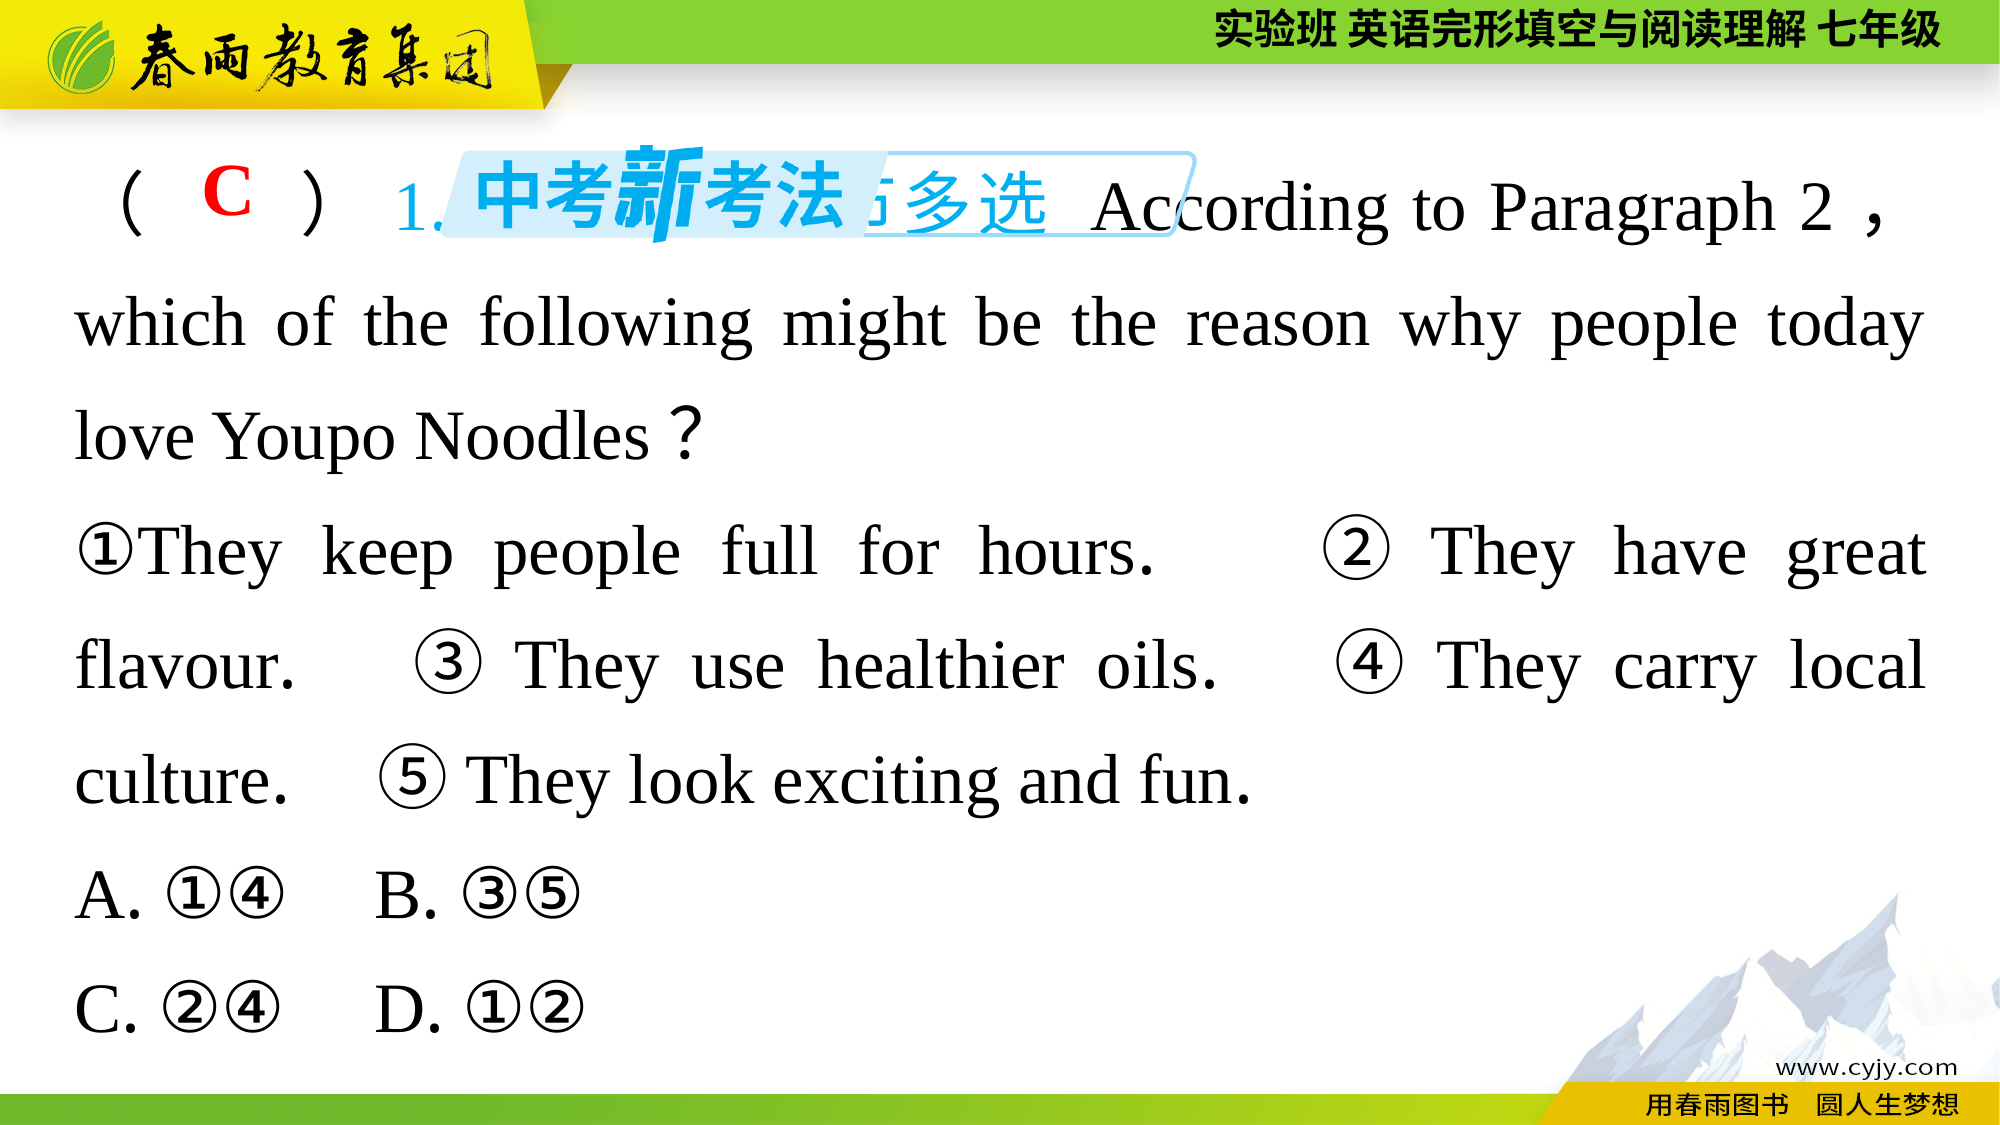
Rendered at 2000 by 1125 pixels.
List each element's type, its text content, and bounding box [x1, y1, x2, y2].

list （ ）1. 细节多选 According to Paragraph 2， which of the following might be the reason why people today love Youpo Noodles？ ①They keep people full for hours. ②They have great flavour. ③They use healthier oils. ④They carry local culture. ⑤They look exciting and fun. A. ①④ B. ③⑤ C. ②④ D. ①② [59, 122, 1944, 1065]
picture [0, 0, 2000, 1125]
